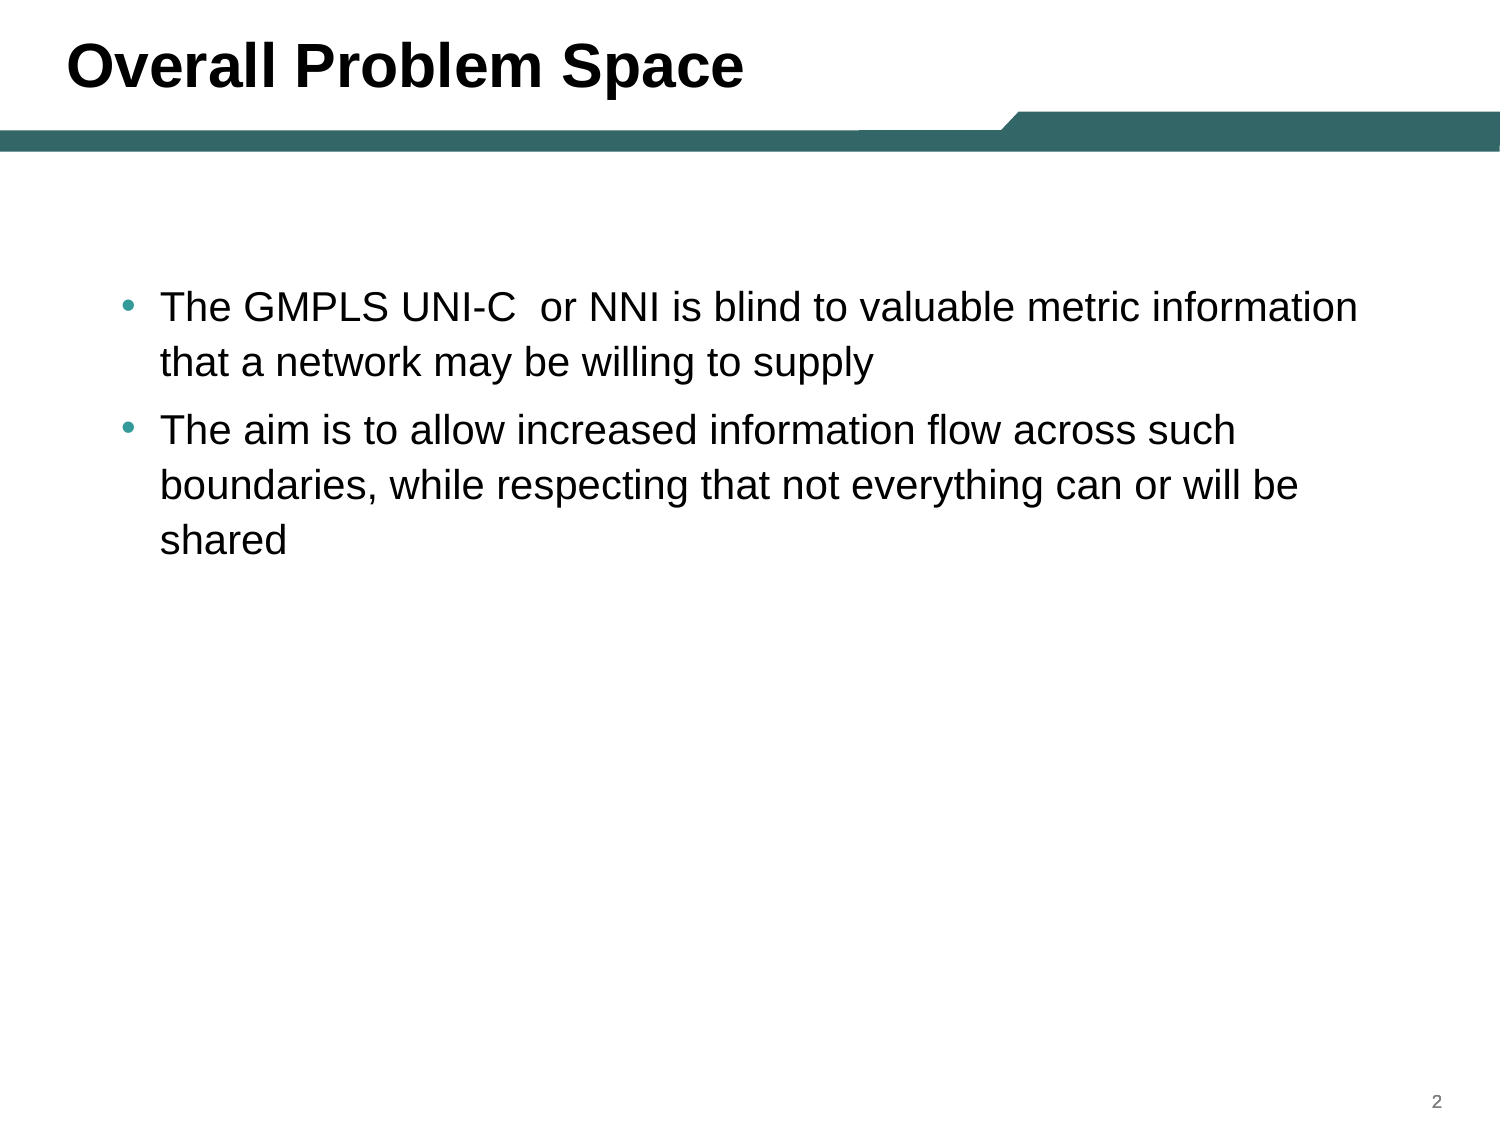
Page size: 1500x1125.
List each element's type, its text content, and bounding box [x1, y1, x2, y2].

list The GMPLS UNI-C or NNI is blind to valuable metric information that a network may be willing to supply The aim is to allow increased information flow across such boundaries, while respecting that not everything can or will be shared [107, 268, 1411, 855]
title Overall Problem Space [52, 0, 1390, 109]
